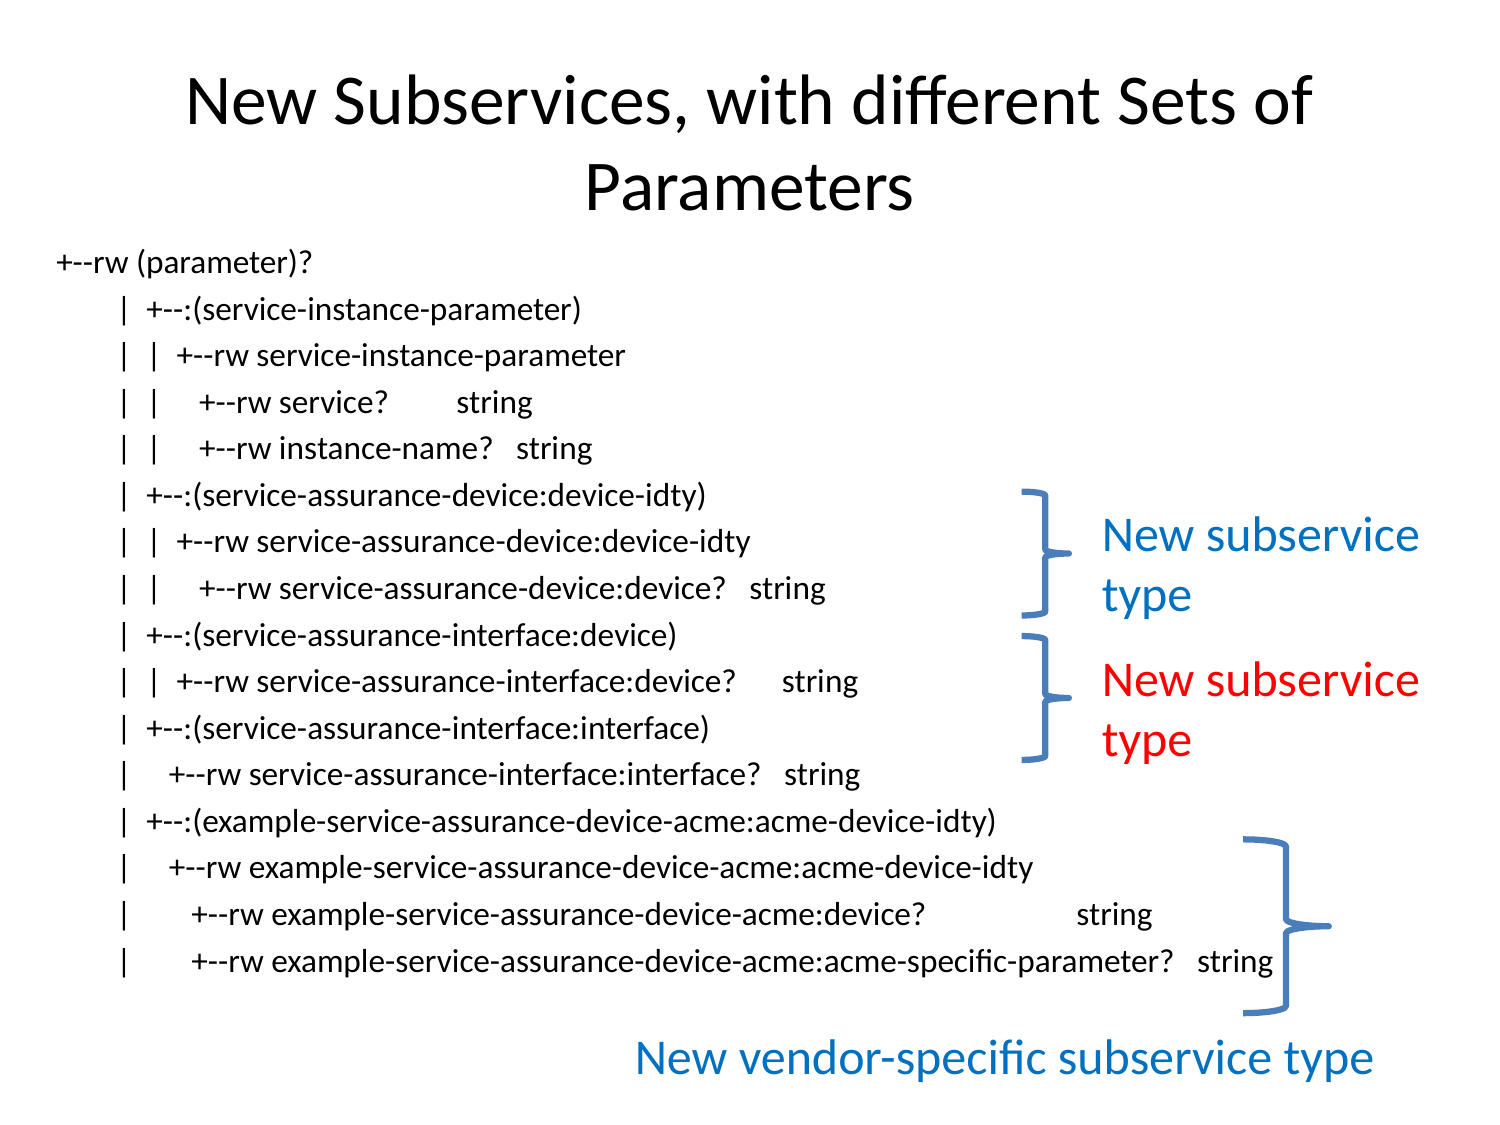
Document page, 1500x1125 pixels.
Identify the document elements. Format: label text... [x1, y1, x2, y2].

text_box New vendor-specific subservice type [620, 1016, 1459, 1092]
text_box [1021, 635, 1070, 761]
text_box +--rw (parameter)? | +--:(service-instance-parameter) | | +--rw service-instance-parameter | | +--rw service? string | | +--rw instance-name? string | +--:(service-assurance-device:device-idty) | | +--rw service-assurance-device:device-idty | | +--rw service-assurance-device:device? string | +--:(service-assurance-interface:device) | | +--rw service-assurance-interface:device? string | +--:(service-assurance-interface:interface) | +--rw service-assurance-interface:interface? string | +--:(example-service-assurance-device-acme:acme-device-idty) | +--rw example-service-assurance-device-acme:acme-device-idty | +--rw example-service-assurance-device-acme:device? string | +--rw example-service-assurance-device-acme:acme-specific-parameter? string [41, 232, 1427, 1125]
text_box New subservice type [1087, 638, 1459, 774]
text_box [1021, 490, 1070, 617]
text_box New subservice type [1087, 494, 1459, 629]
title New Subservices, with different Sets of Parameters [75, 45, 1425, 232]
text_box [1243, 838, 1330, 1014]
